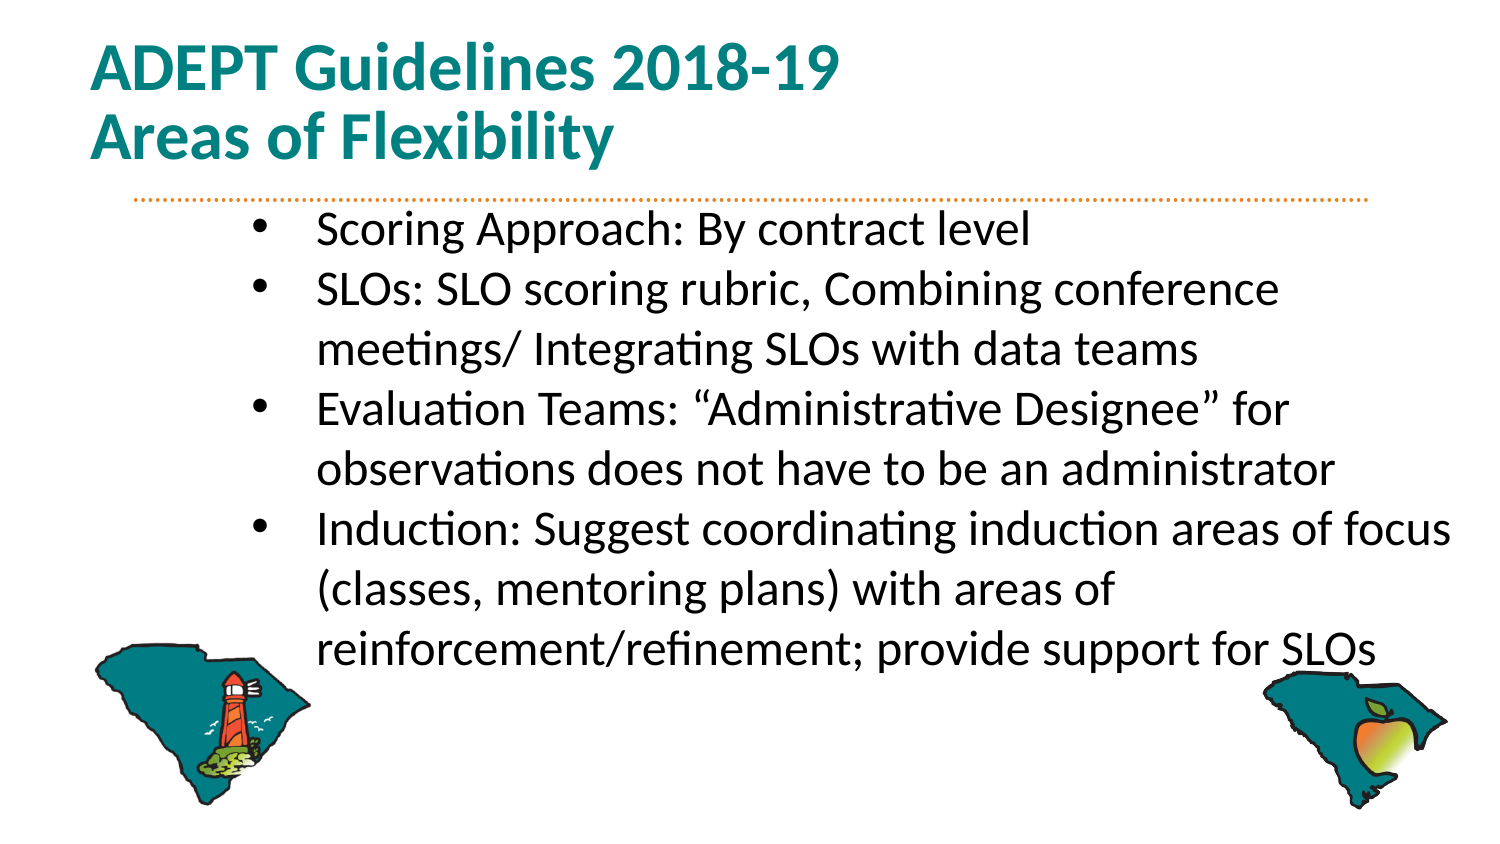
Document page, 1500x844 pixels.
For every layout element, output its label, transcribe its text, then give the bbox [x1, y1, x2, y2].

picture [82, 602, 323, 843]
title ADEPT Guidelines 2018-19 Areas of Flexibility [75, 33, 1425, 175]
picture [1251, 628, 1459, 836]
list Scoring Approach: By contract level SLOs: SLO scoring rubric, Combining conference meetings/ Integrating SLOs with data teams Evaluation Teams: “Administrative Designee” for observations does not have to be an administrator Induction: Suggest coordinating induction areas of focus (classes, mentoring plans) with areas of reinforcement/refinement; provide support for SLOs [226, 188, 1476, 624]
